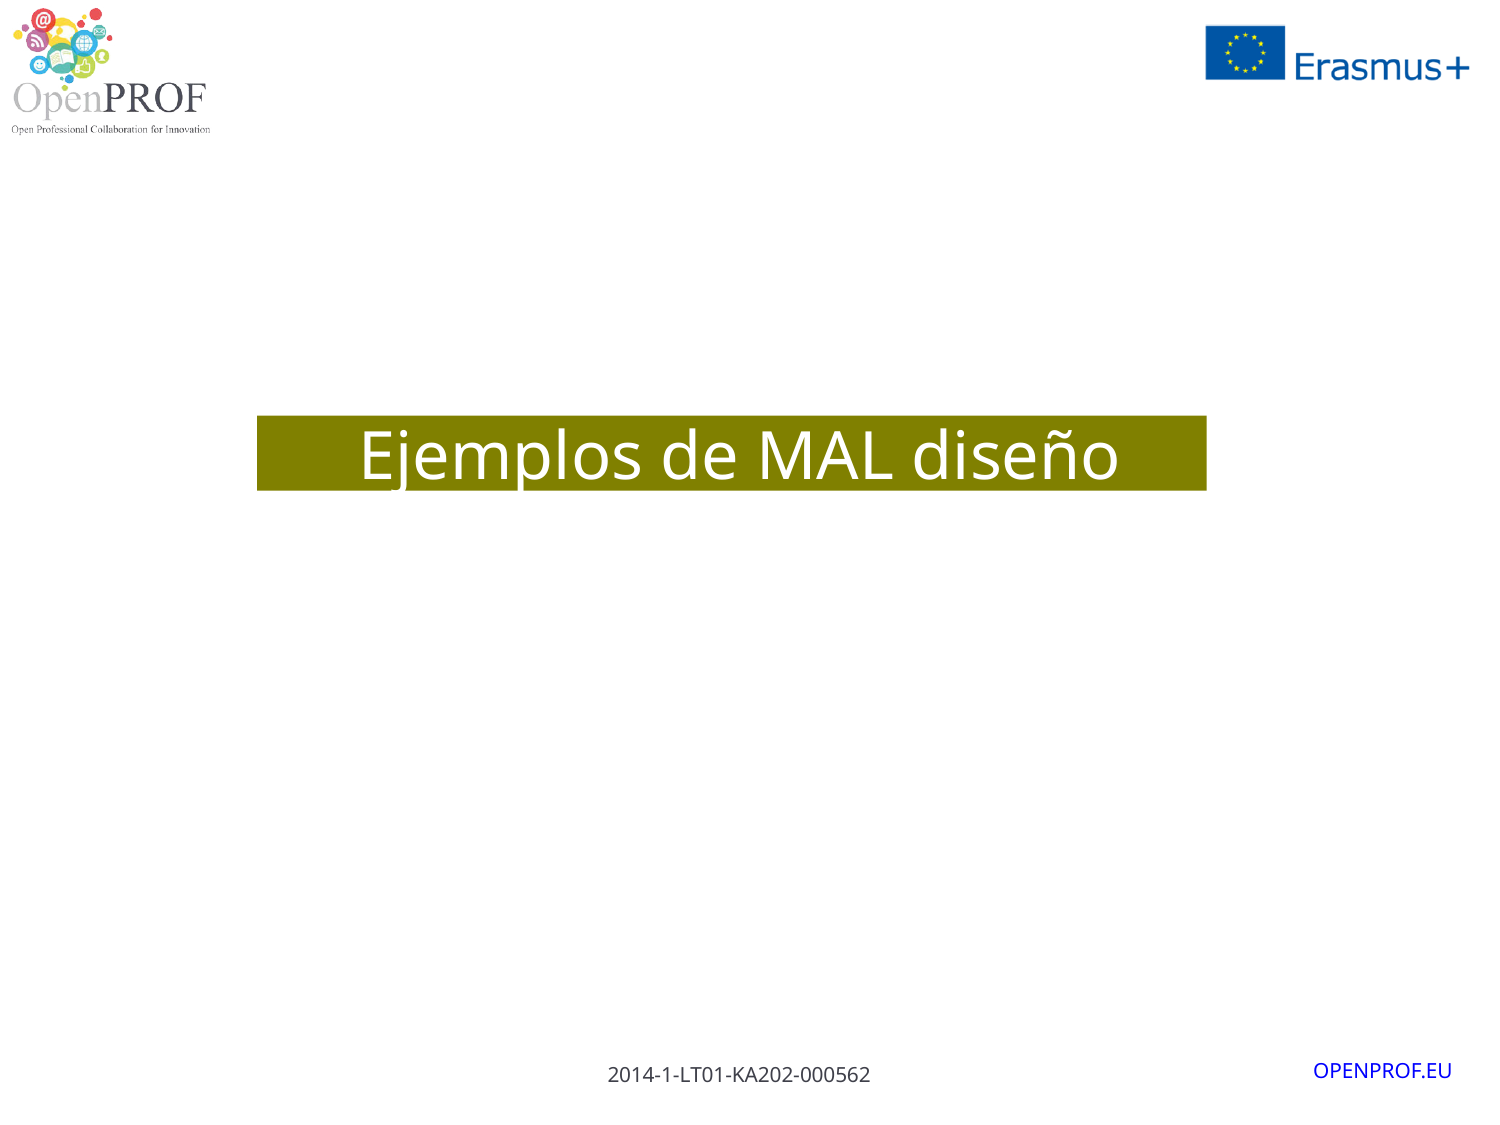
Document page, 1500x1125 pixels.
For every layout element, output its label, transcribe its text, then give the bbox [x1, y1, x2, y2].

picture [1202, 24, 1471, 84]
title Ejemplos de MAL diseño [257, 415, 1207, 491]
picture [0, 0, 212, 143]
